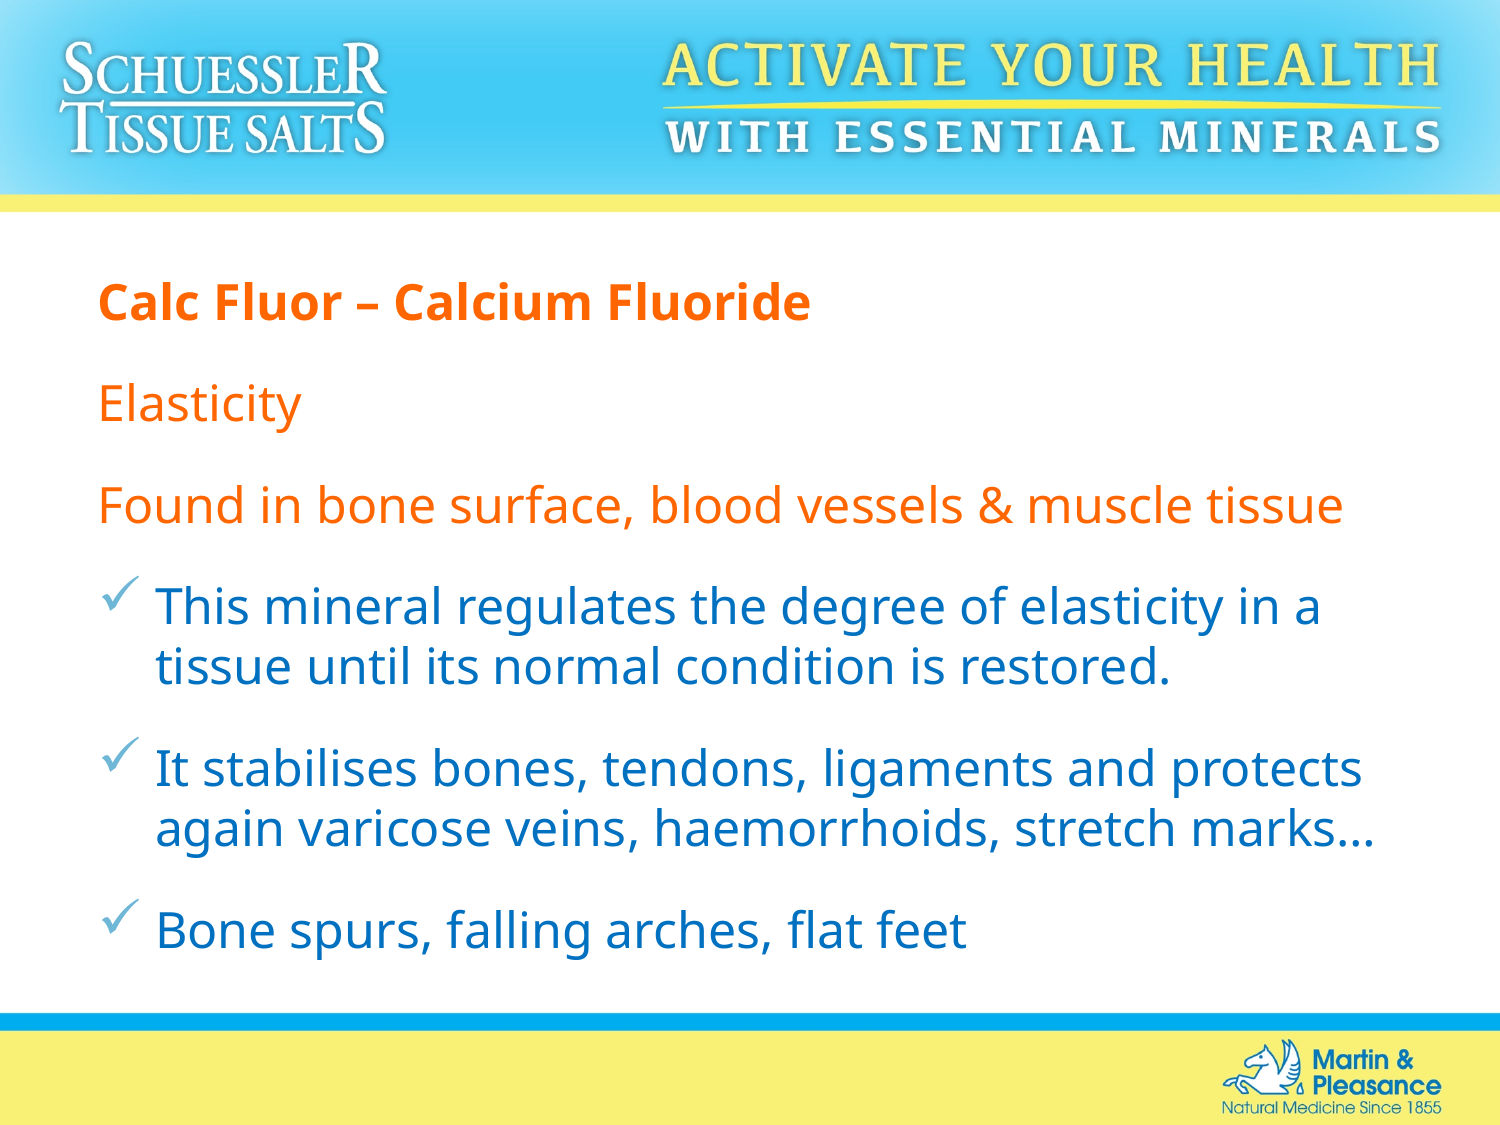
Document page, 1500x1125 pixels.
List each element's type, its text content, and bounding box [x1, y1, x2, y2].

list Calc Fluor – Calcium Fluoride Elasticity Found in bone surface, blood vessels & muscle tissue This mineral regulates the degree of elasticity in a tissue until its normal condition is restored. It stabilises bones, tendons, ligaments and protects again varicose veins, haemorrhoids, stretch marks… Bone spurs, falling arches, flat feet [89, 261, 1410, 976]
picture [0, 0, 1500, 1013]
picture [0, 1031, 1500, 1125]
